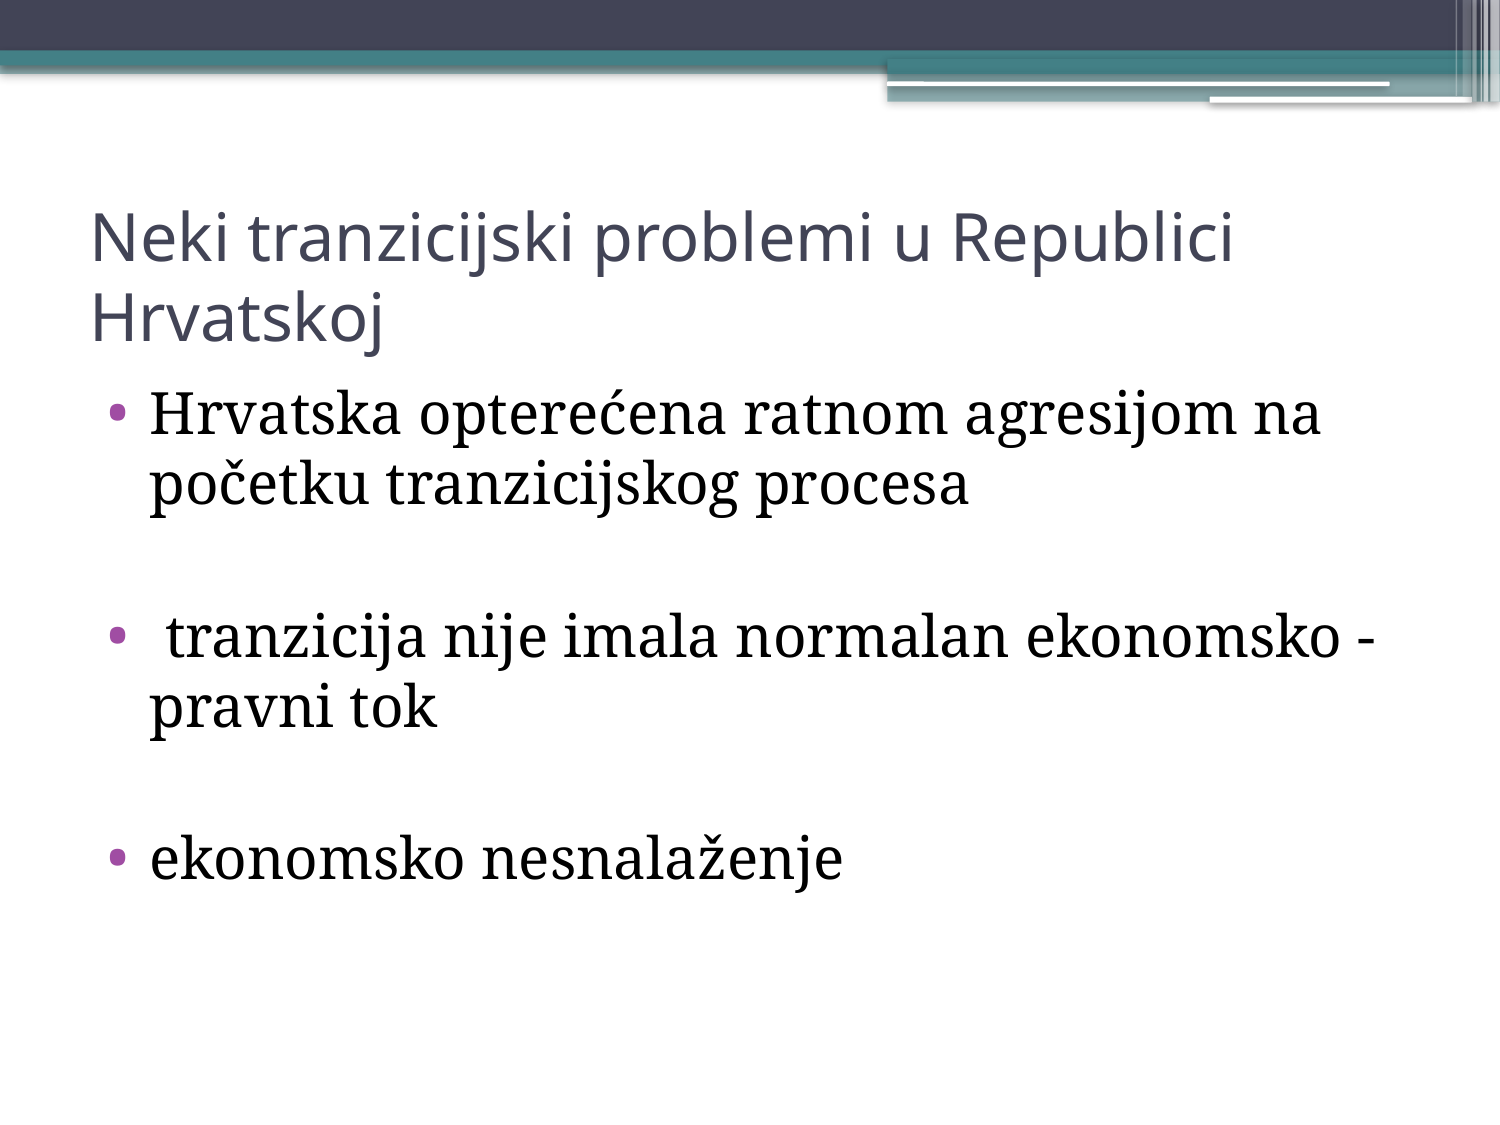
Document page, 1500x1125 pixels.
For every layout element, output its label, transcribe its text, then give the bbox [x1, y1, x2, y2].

title Neki tranzicijski problemi u Republici Hrvatskoj [75, 187, 1425, 363]
list Hrvatska opterećena ratnom agresijom na početku tranzicijskog procesa tranzicija nije imala normalan ekonomsko - pravni tok ekonomsko nesnalaženje [75, 368, 1425, 1079]
